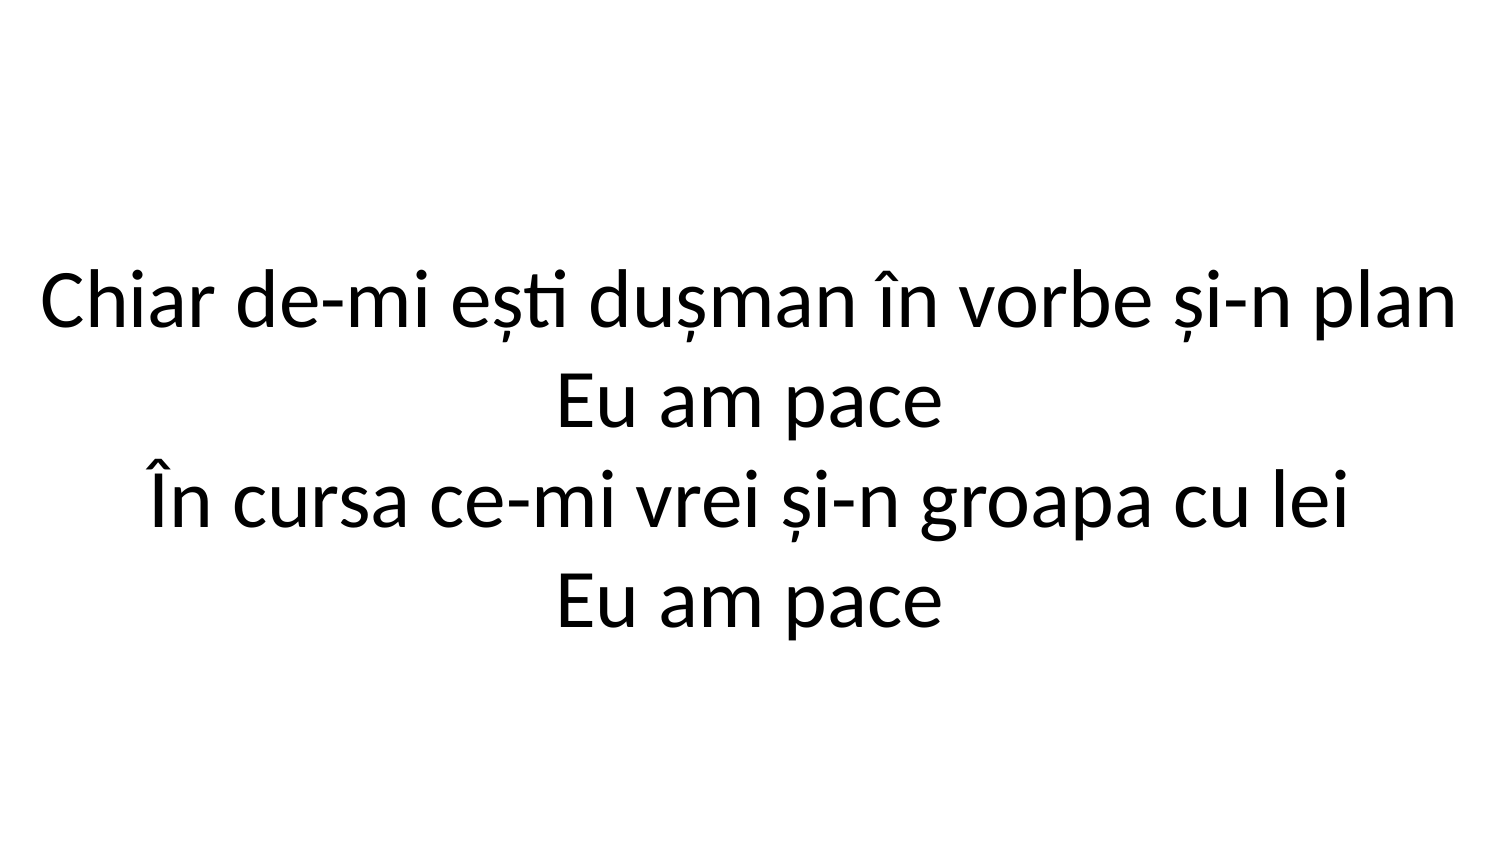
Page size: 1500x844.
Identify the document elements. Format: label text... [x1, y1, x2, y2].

text_box Chiar de-mi ești dușman în vorbe și-n plan Eu am pace În cursa ce-mi vrei și-n groapa cu lei Eu am pace [25, 192, 1475, 652]
